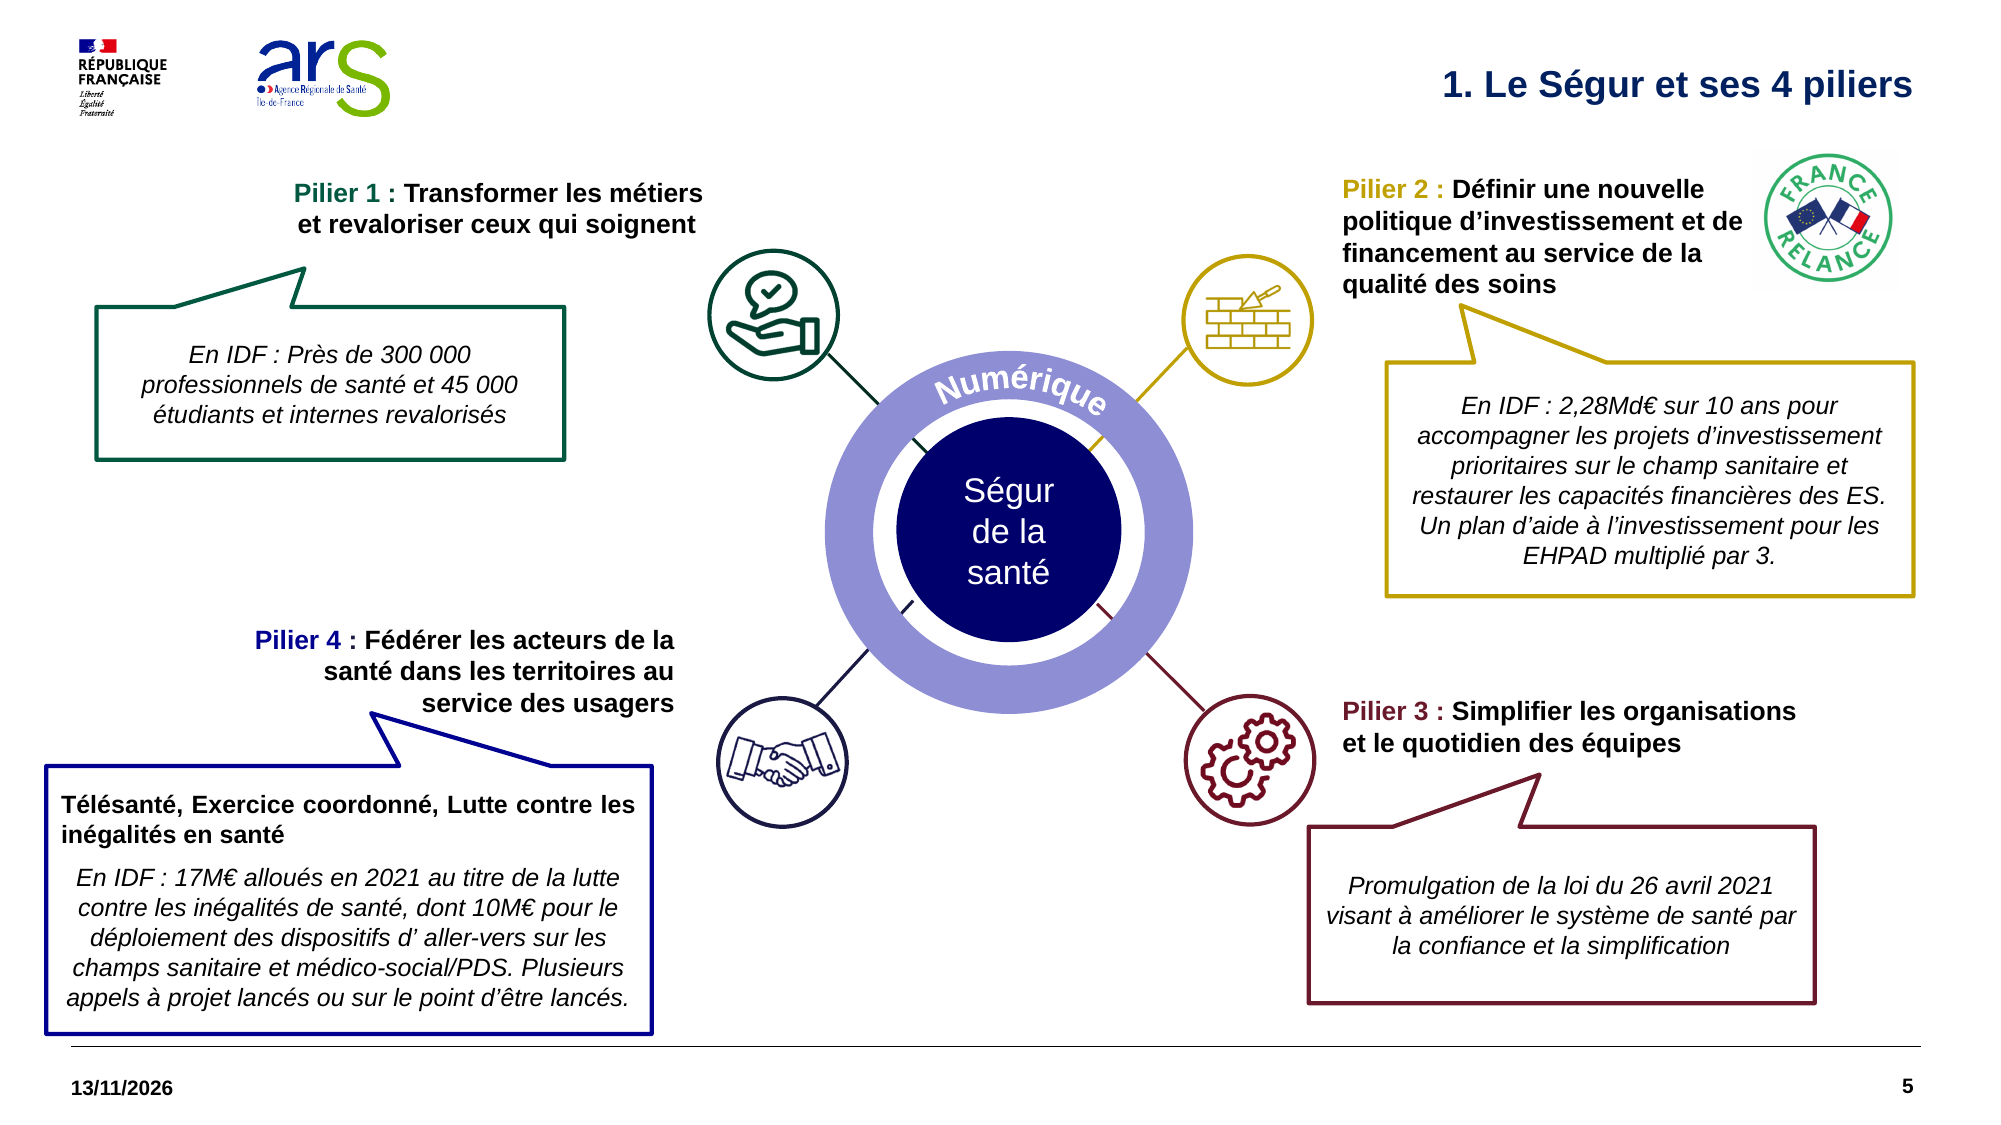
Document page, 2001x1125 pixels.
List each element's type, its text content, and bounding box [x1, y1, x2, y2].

text_box Pilier 1 : Transformer les métiers et revaloriser ceux qui soignent [266, 168, 719, 247]
text_box En IDF : Près de 300 000 professionnels de santé et 45 000 étudiants et internes revalorisés [94, 266, 567, 462]
slide_number 5 [1618, 1046, 1914, 1125]
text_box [1096, 603, 1205, 712]
text_box [731, 248, 817, 264]
footer 1. Le Ségur et ses 4 piliers [627, 42, 1914, 122]
text_box [829, 278, 841, 351]
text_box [814, 600, 914, 708]
picture [712, 265, 825, 372]
text_box En IDF : 2,28Md€ sur 10 ans pour accompagner les projets d’investissement prioritaires sur le champ sanitaire et restaurer les capacités financières des ES. Un plan d’aide à l’investissement pour les EHPAD multiplié par 3. [1384, 303, 1916, 599]
text_box Pilier 4 : Fédérer les acteurs de la santé dans les territoires au service des usagers [236, 615, 690, 726]
text_box Pilier 3 : Simplifier les organisations et le quotidien des équipes [1327, 686, 1815, 765]
text_box Pilier 2 : Définir une nouvelle politique d’investissement et de financement au service de la qualité des soins [1327, 164, 1797, 307]
text_box [918, 631, 1091, 714]
text_box Ségur de la santé [894, 415, 1124, 645]
text_box [1124, 464, 1194, 602]
picture [256, 40, 390, 117]
picture [63, 23, 182, 142]
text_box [711, 697, 850, 827]
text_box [827, 353, 936, 462]
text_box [1183, 255, 1313, 385]
picture [1752, 149, 1900, 292]
text_box Promulgation de la loi du 26 avril 2021 visant à améliorer le système de santé par la confiance et la simplification [1306, 772, 1817, 1006]
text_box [1085, 347, 1188, 456]
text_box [1185, 695, 1315, 825]
text_box [824, 470, 892, 599]
text_box Télésanté, Exercice coordonné, Lutte contre les inégalités en santé En IDF : 17M€ alloués en 2021 au titre de la lutte contre les inégalités de santé, dont 10M€ pour le déploiement des dispositifs d’ aller-vers sur les champs sanitaire et médico-social/PDS. Plusieurs appels à projet lancés ou sur le point d’être lancés. [44, 711, 654, 1037]
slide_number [70, 1049, 336, 1125]
text_box [940, 350, 1080, 419]
